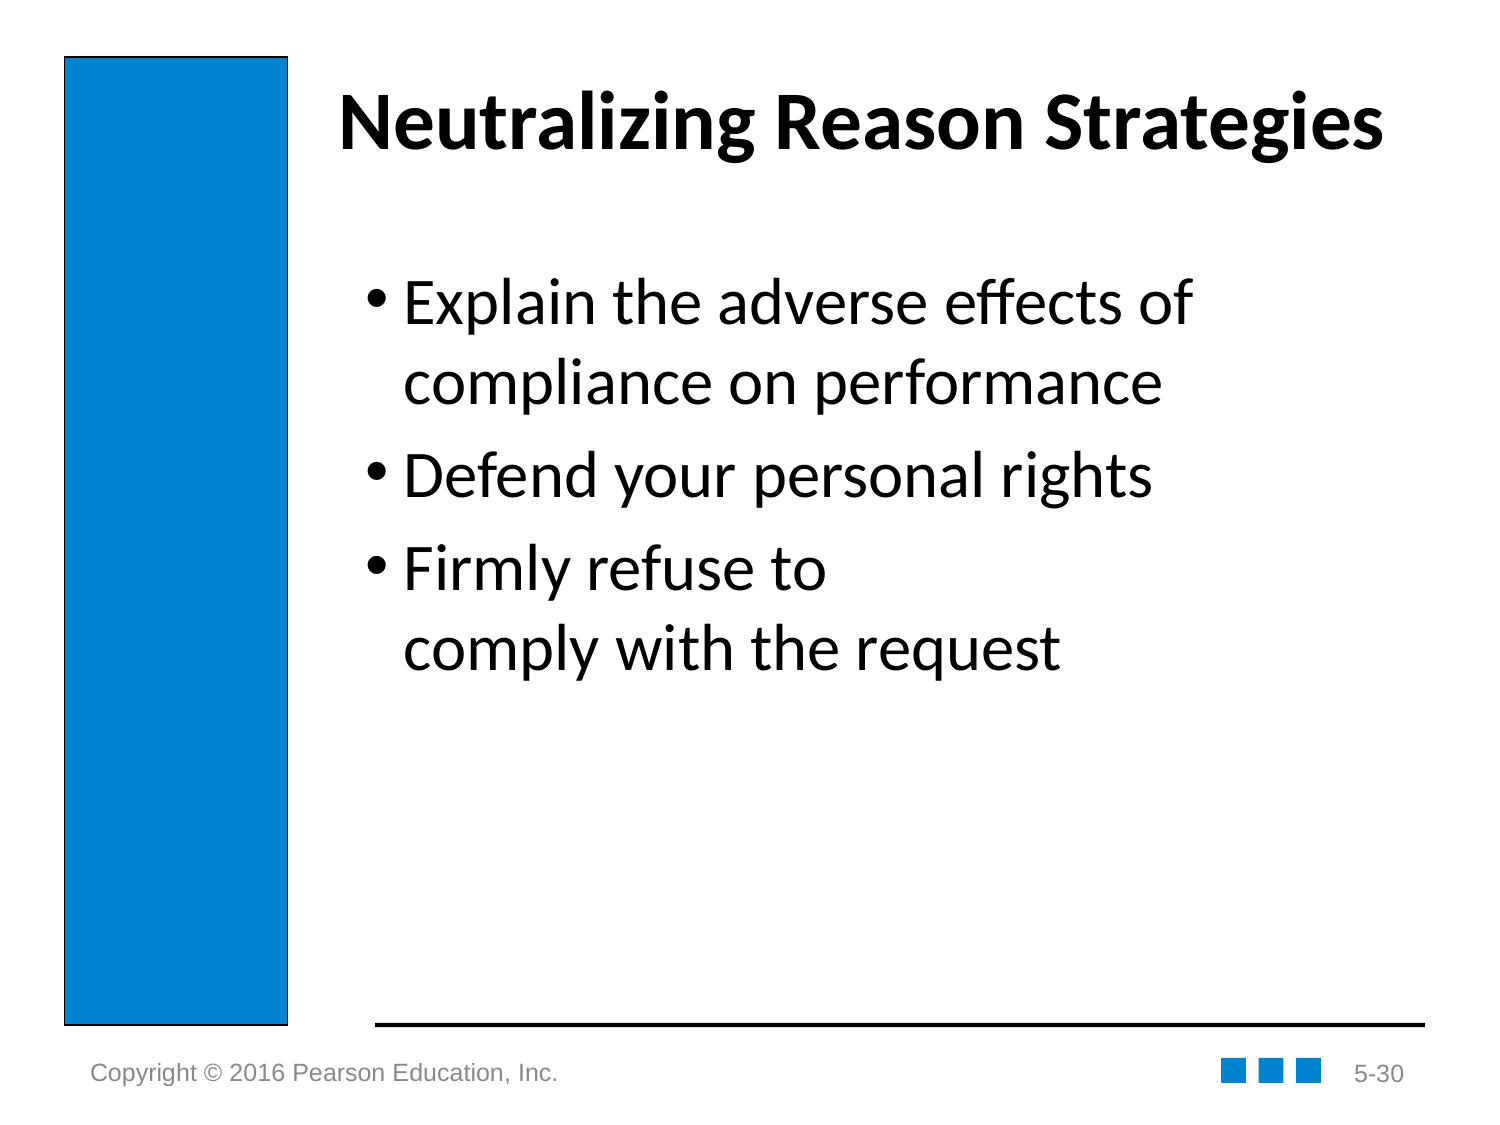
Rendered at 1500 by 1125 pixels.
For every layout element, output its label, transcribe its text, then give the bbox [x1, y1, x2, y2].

title Neutralizing Reason Strategies [300, 45, 1425, 188]
text_box 5-30 [1333, 1050, 1425, 1095]
text_box [1221, 1057, 1246, 1083]
text_box Copyright © 2016 Pearson Education, Inc. [75, 1055, 625, 1088]
list Explain the adverse effects of compliance on performance Defend your personal rights Firmly refuse to comply with the request [350, 249, 1388, 888]
text_box [64, 56, 288, 1025]
text_box [1296, 1057, 1321, 1083]
text_box [1258, 1057, 1284, 1083]
